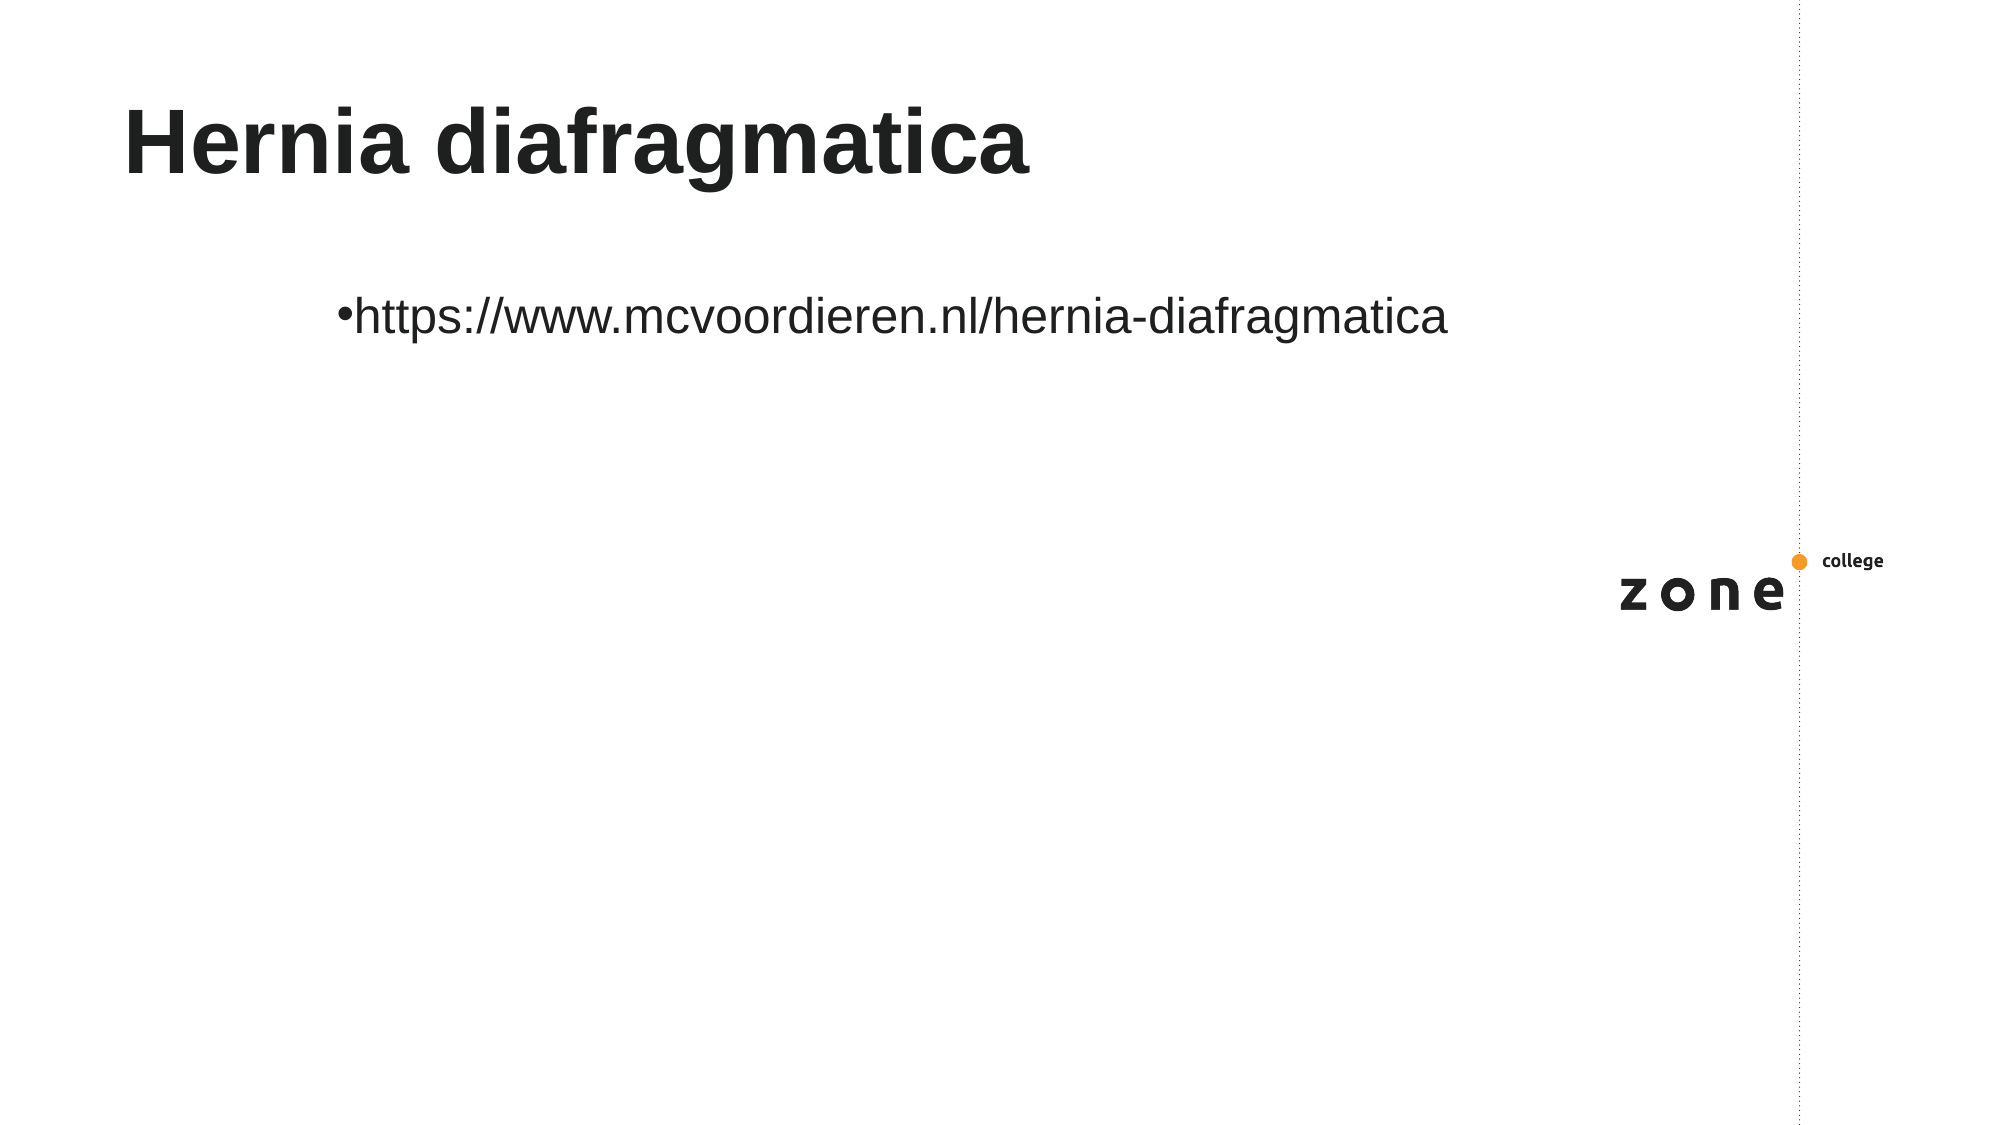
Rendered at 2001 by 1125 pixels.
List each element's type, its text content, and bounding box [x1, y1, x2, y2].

list https://www.mcvoordieren.nl/hernia-diafragmatica [336, 283, 1607, 998]
title Hernia diafragmatica [124, 94, 1607, 272]
picture [1596, 0, 2001, 1125]
